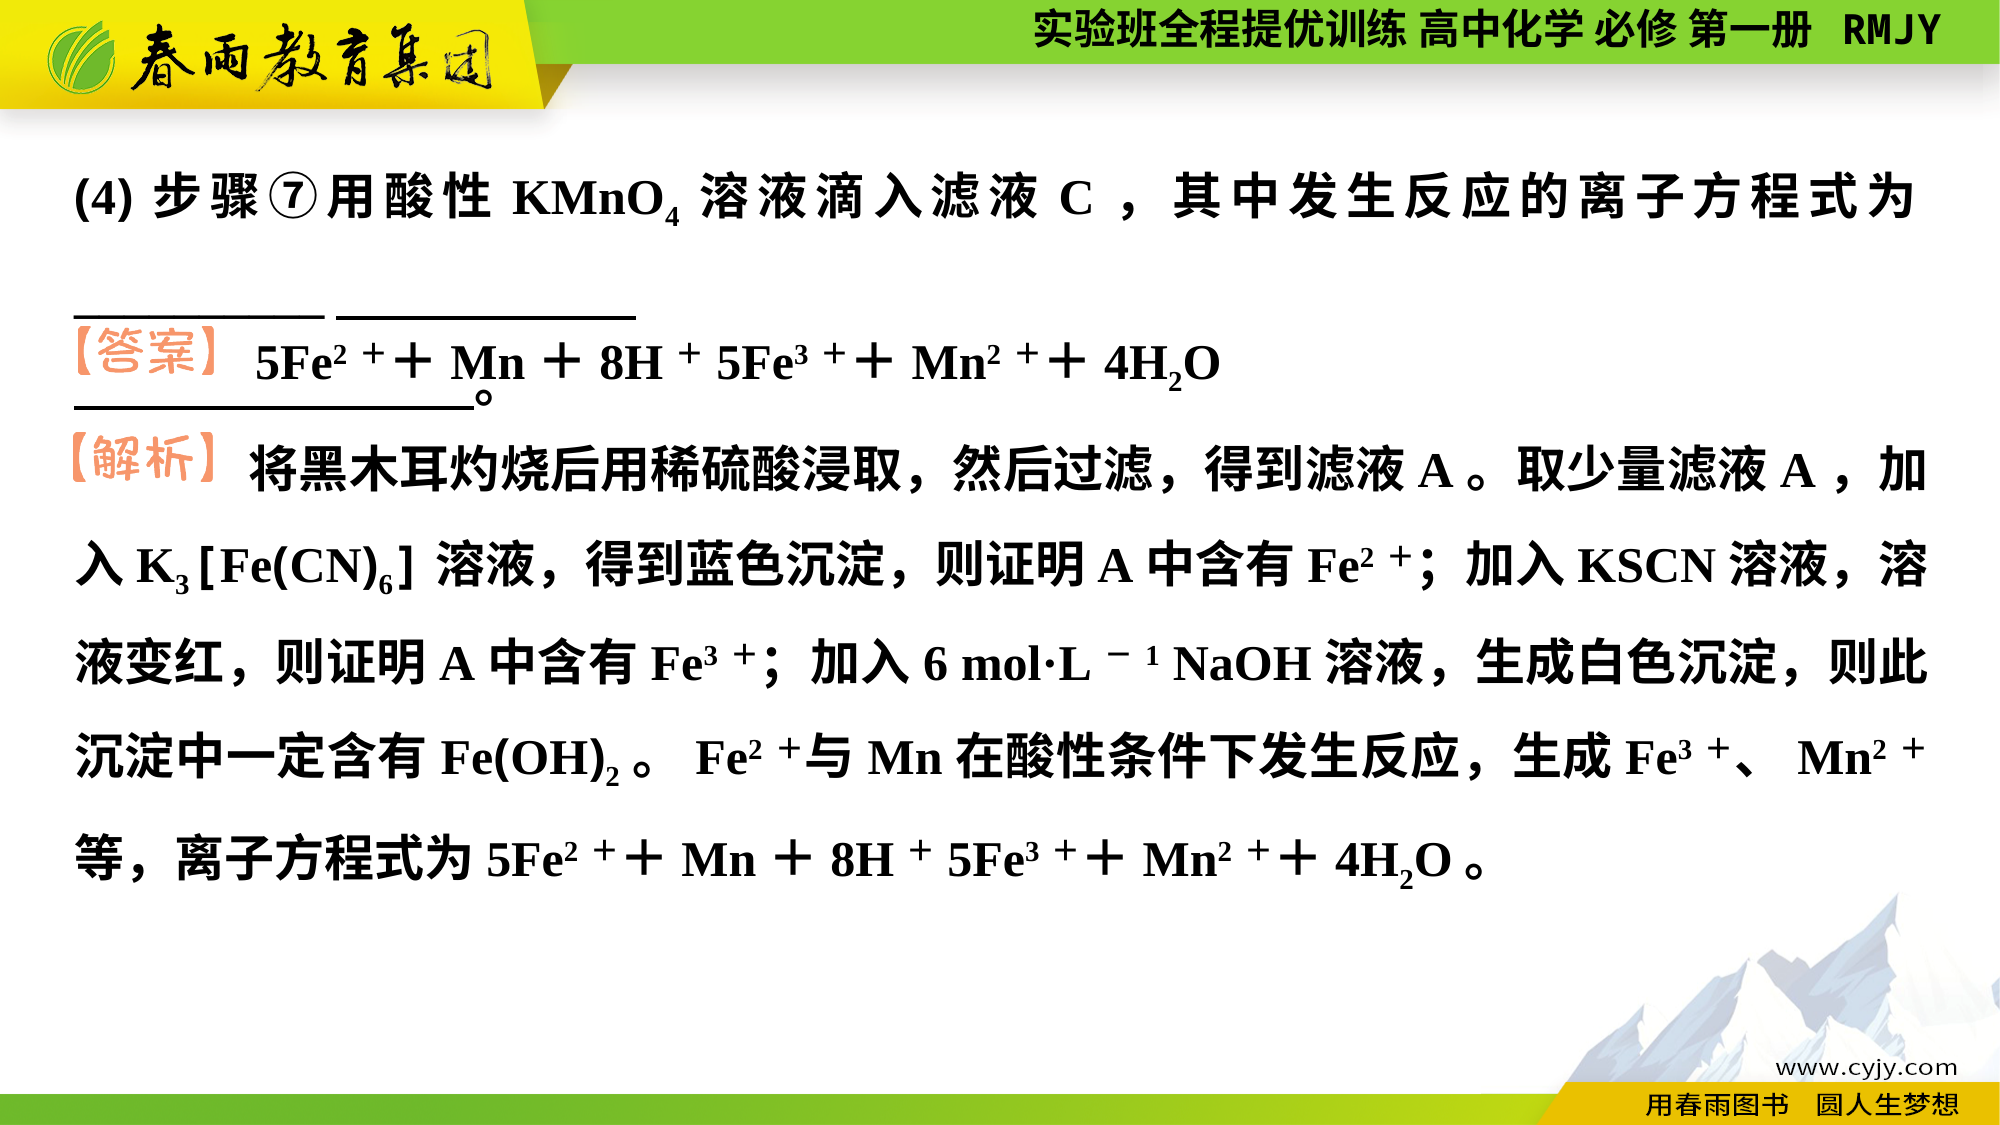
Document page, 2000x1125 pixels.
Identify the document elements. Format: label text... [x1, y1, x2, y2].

picture [0, 0, 2000, 1125]
list (4)步骤⑦用酸性KMnO4溶液滴入滤液C，其中发生反应的离子方程式为__________ 。 [59, 122, 1944, 320]
